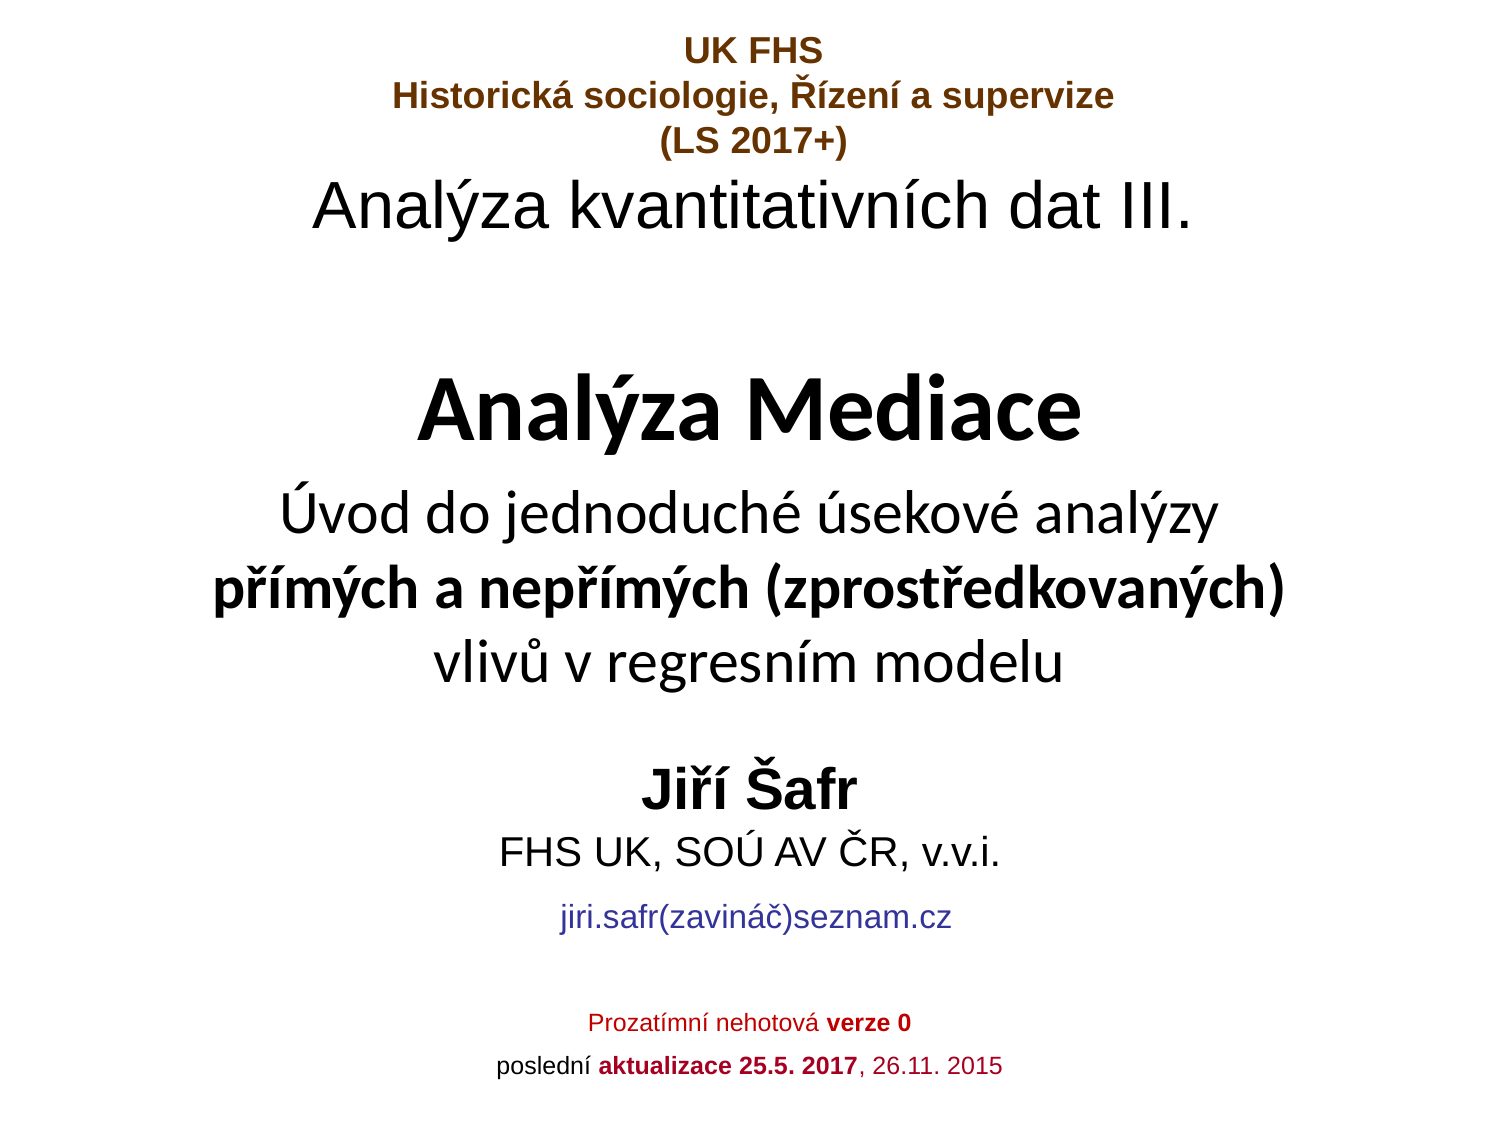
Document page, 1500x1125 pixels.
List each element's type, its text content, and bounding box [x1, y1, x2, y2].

subtitle Analýza Mediace Úvod do jednoduché úsekové analýzy přímých a nepřímých (zprostředkovaných) vlivů v regresním modelu [171, 338, 1329, 707]
text_box Prozatímní nehotová verze 0 poslední aktualizace 25.5. 2017, 26.11. 2015 [371, 999, 1128, 1087]
text_box UK FHS Historická sociologie, Řízení a supervize (LS 2017+) Analýza kvantitativních dat III. [110, 19, 1398, 249]
text_box Jiří Šafr FHS UK, SOÚ AV ČR, v.v.i. jiri.safr(zavináč)seznam.cz [224, 751, 1275, 953]
